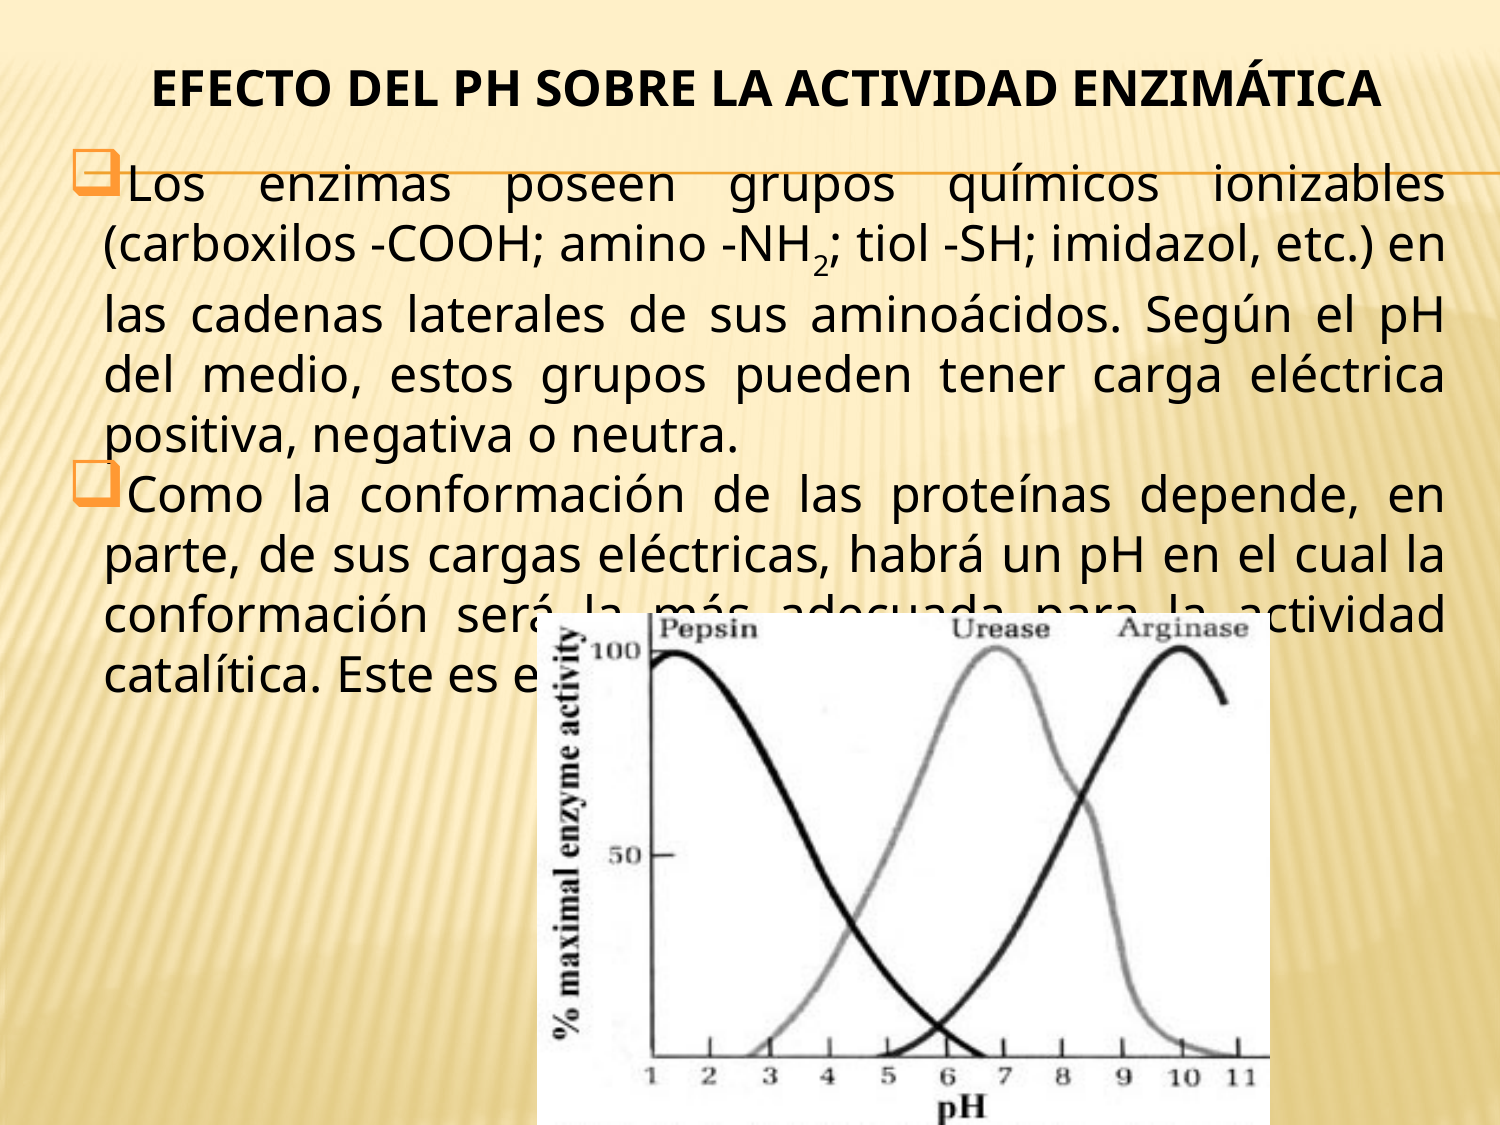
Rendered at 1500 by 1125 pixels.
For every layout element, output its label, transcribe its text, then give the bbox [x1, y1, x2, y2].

picture [537, 613, 1271, 1125]
title EFECTO DEL pH SOBRE LA ACTIVIDAD ENZIMÁTICA [135, 54, 1441, 178]
text_box Los enzimas poseen grupos químicos ionizables (carboxilos -COOH; amino -NH2; tiol -SH; imidazol, etc.) en las cadenas laterales de sus aminoácidos. Según el pH del medio, estos grupos pueden tener carga eléctrica positiva, negativa o neutra. Como la conformación de las proteínas depende, en parte, de sus cargas eléctricas, habrá un pH en el cual la conformación será la más adecuada para la actividad catalítica. Este es el llamado pH óptimo. [53, 184, 1463, 610]
